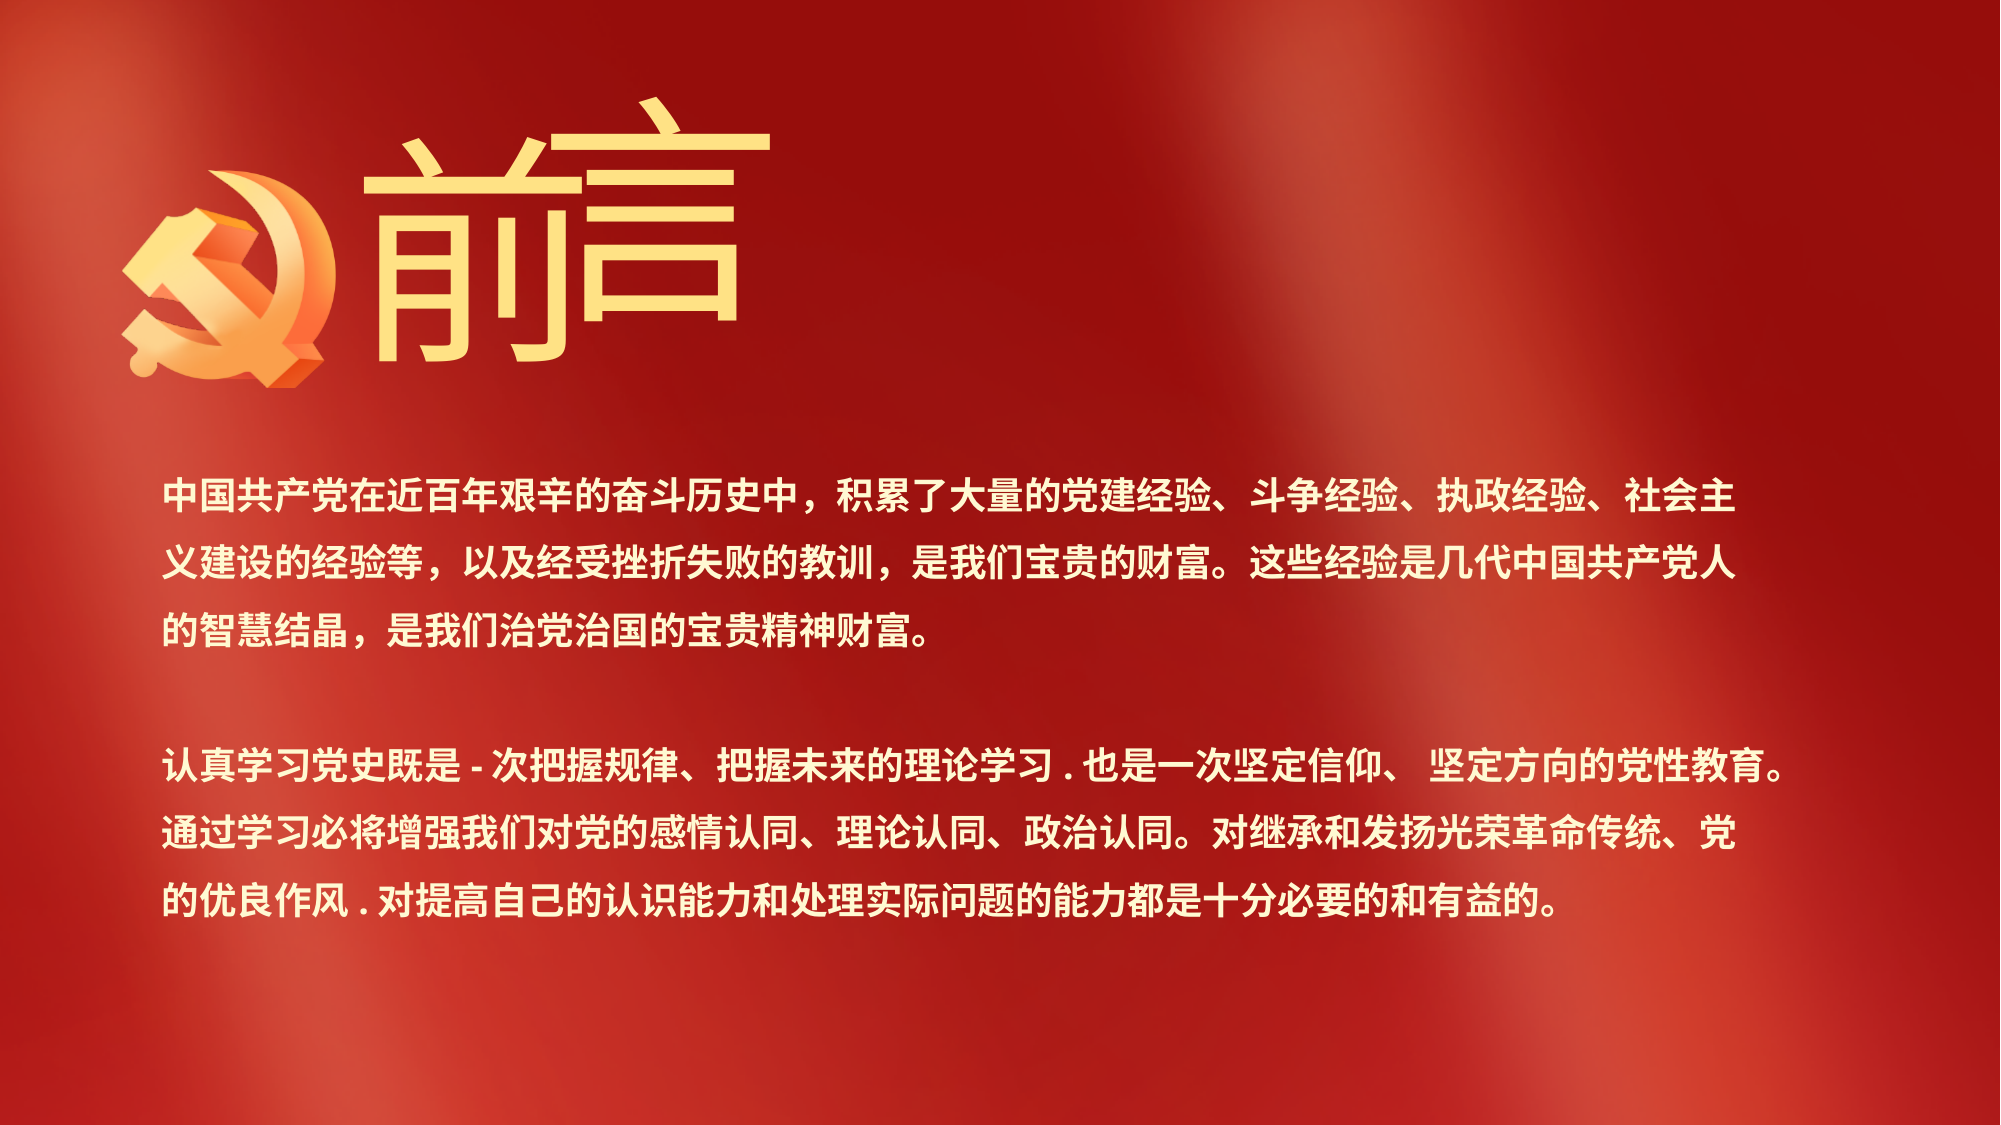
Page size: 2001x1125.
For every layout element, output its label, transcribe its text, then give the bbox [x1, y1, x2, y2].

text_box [335, 51, 800, 403]
text_box 中国共产党在近百年艰辛的奋斗历史中，积累了大量的党建经验、斗争经验、执政经验、社会主义建设的经验等，以及经受挫折失败的教训，是我们宝贵的财富。这些经验是几代中国共产党人的智慧结晶，是我们治党治国的宝贵精神财富。 认真学习党史既是-次把握规律、把握未来的理论学习.也是一次坚定信仰、 坚定方向的党性教育。通过学习必将增强我们对党的感情认同、理论认同、政治认同。对继承和发扬光荣革命传统、党的优良作风.对提高自己的认识能力和处理实际问题的能力都是十分必要的和有益的。 [161, 449, 1772, 922]
picture [0, 0, 2000, 1125]
